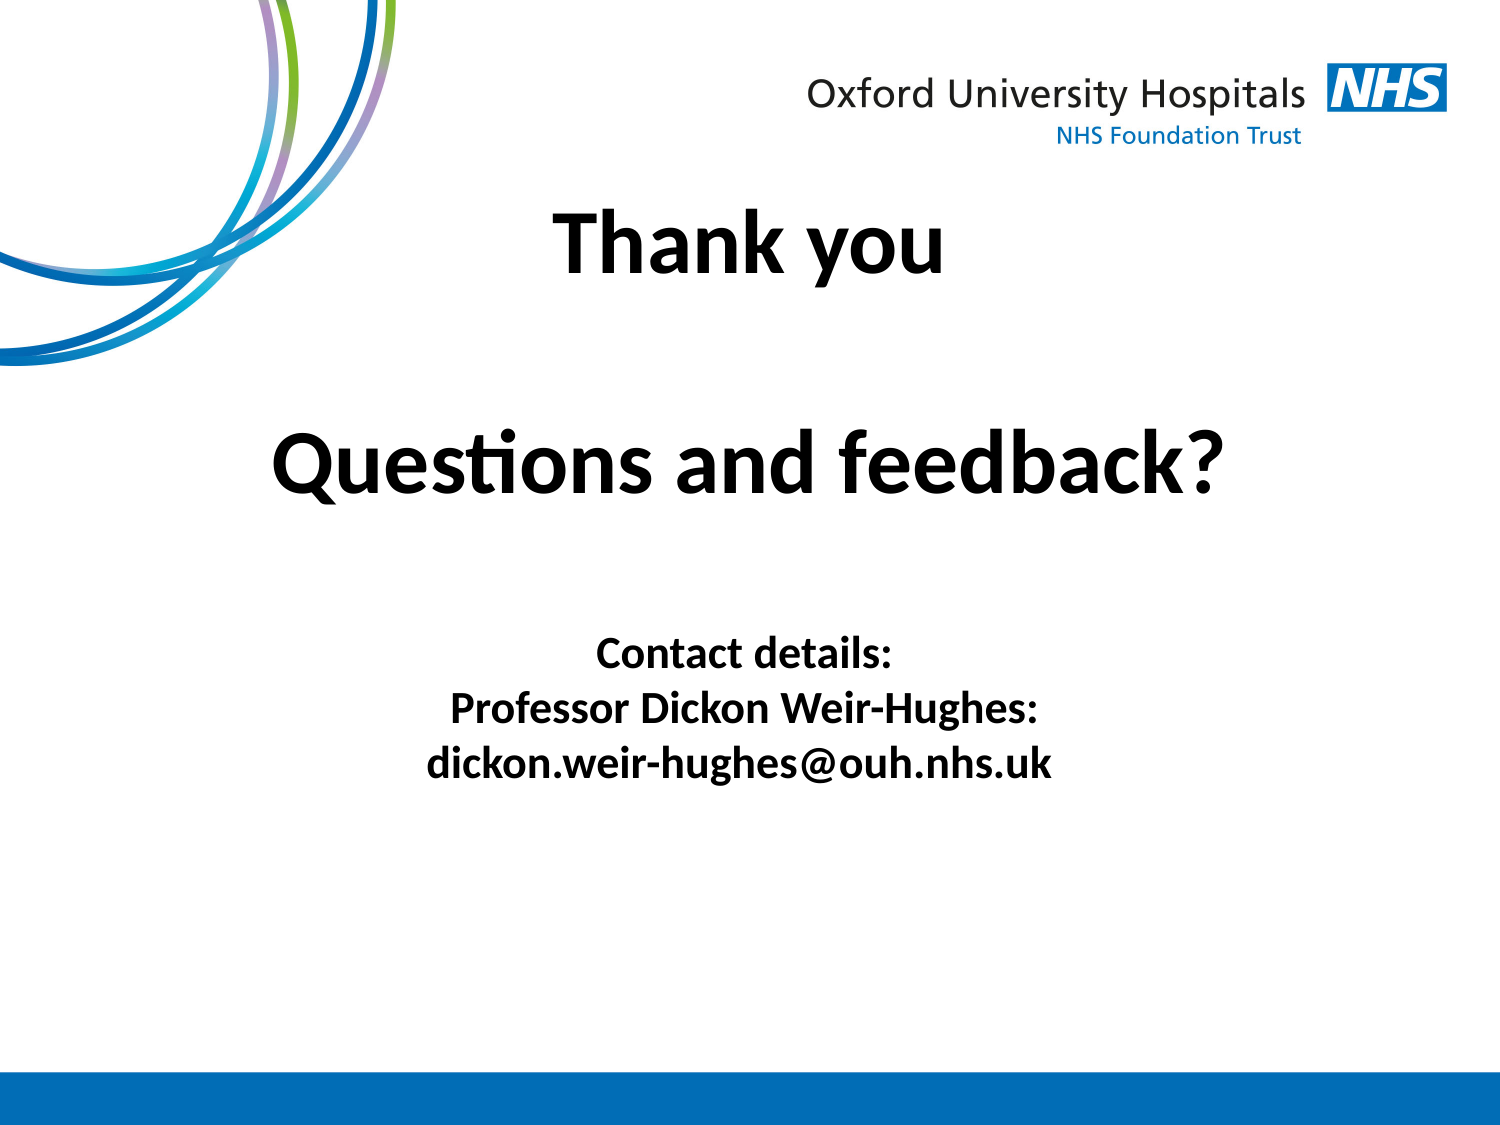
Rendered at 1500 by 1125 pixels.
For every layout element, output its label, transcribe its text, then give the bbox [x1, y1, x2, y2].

title Thank you Questions and feedback? Contact details: Professor Dickon Weir-Hughes: dickon.weir-hughes@ouh.nhs.uk [106, 112, 1393, 857]
picture [0, 0, 1500, 1125]
